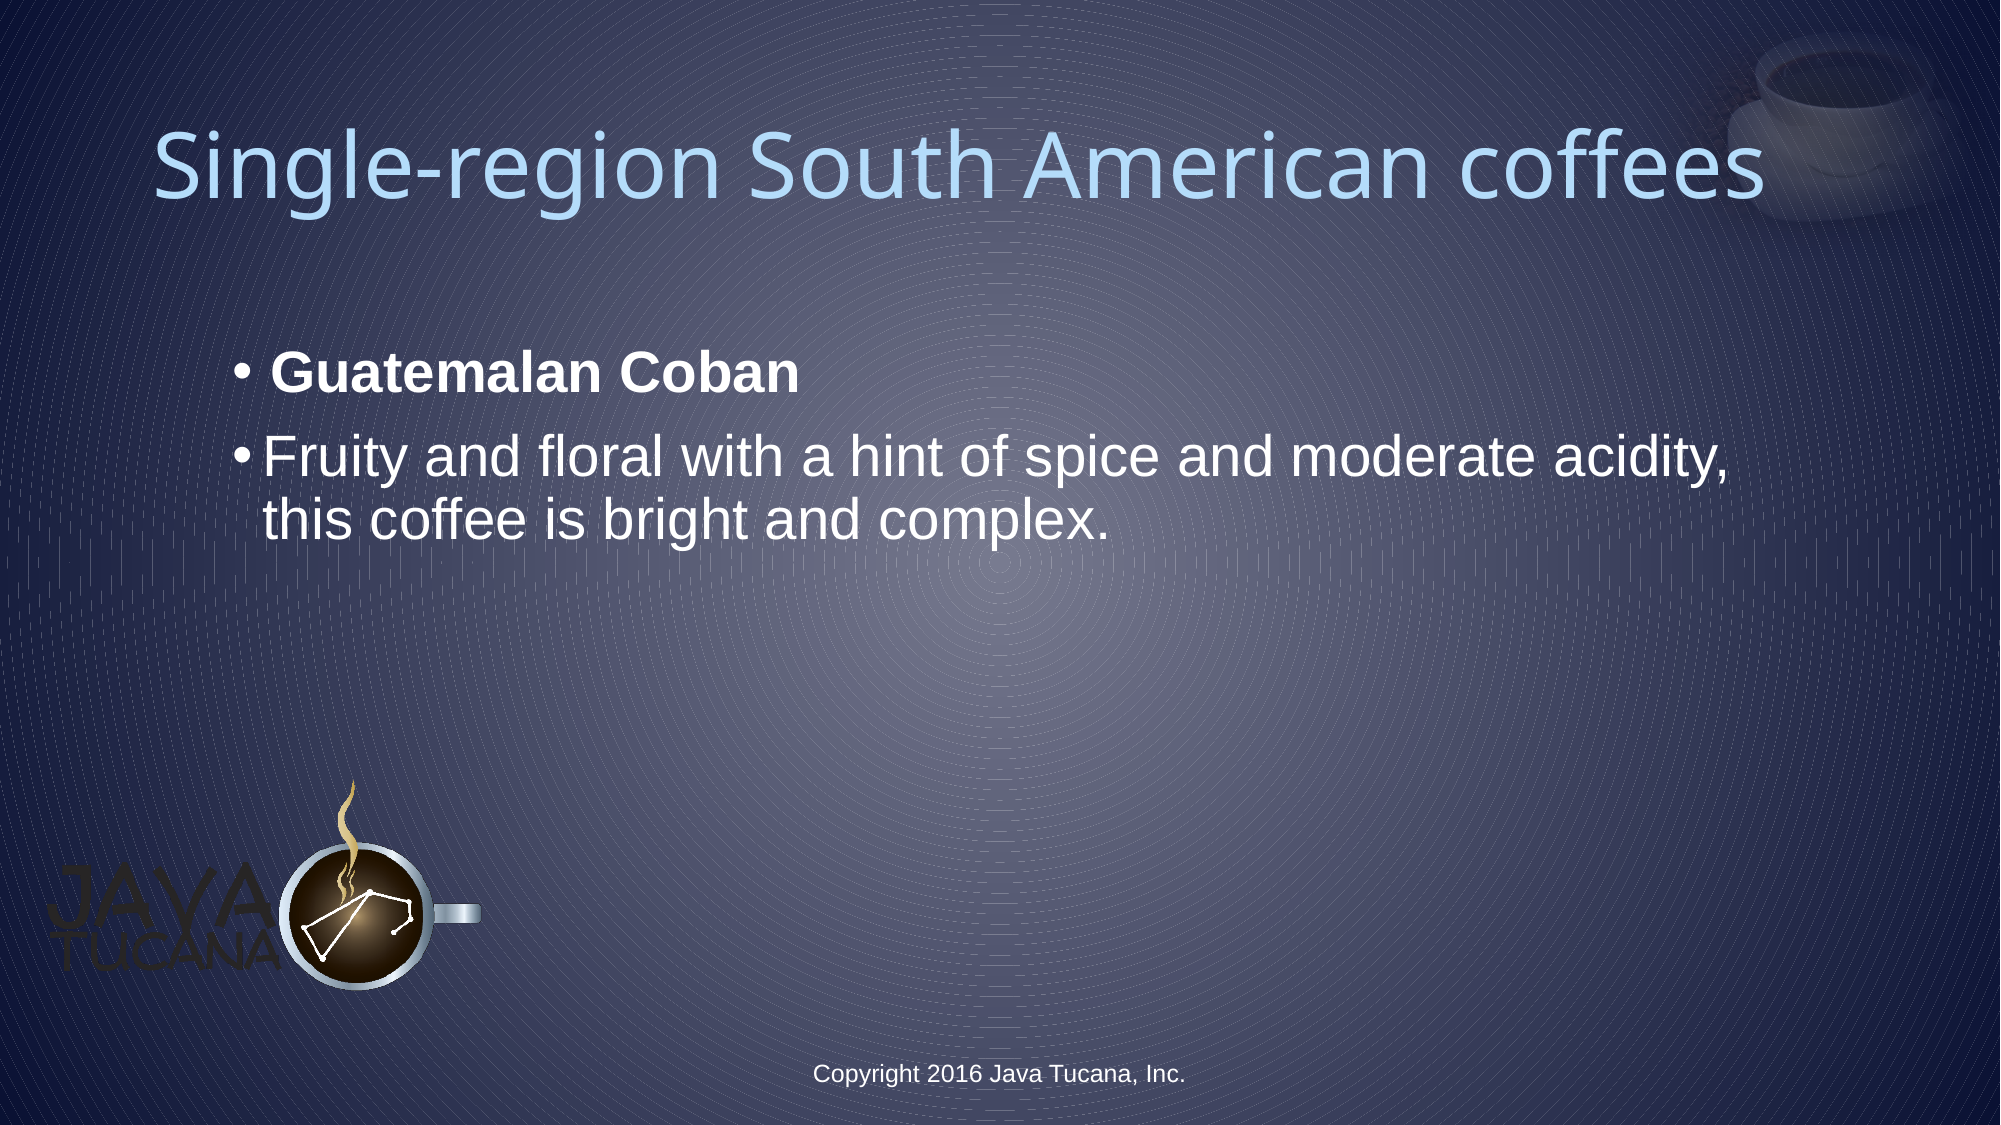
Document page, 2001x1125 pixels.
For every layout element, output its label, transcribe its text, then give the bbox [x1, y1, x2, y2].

picture [27, 774, 494, 1001]
footer Copyright 2016 Java Tucana, Inc. [662, 1042, 1338, 1103]
list Guatemalan Coban Fruity and floral with a hint of spice and moderate acidity, this coffee is bright and complex. [217, 334, 1793, 995]
title Single-region South American coffees [137, 59, 1863, 278]
